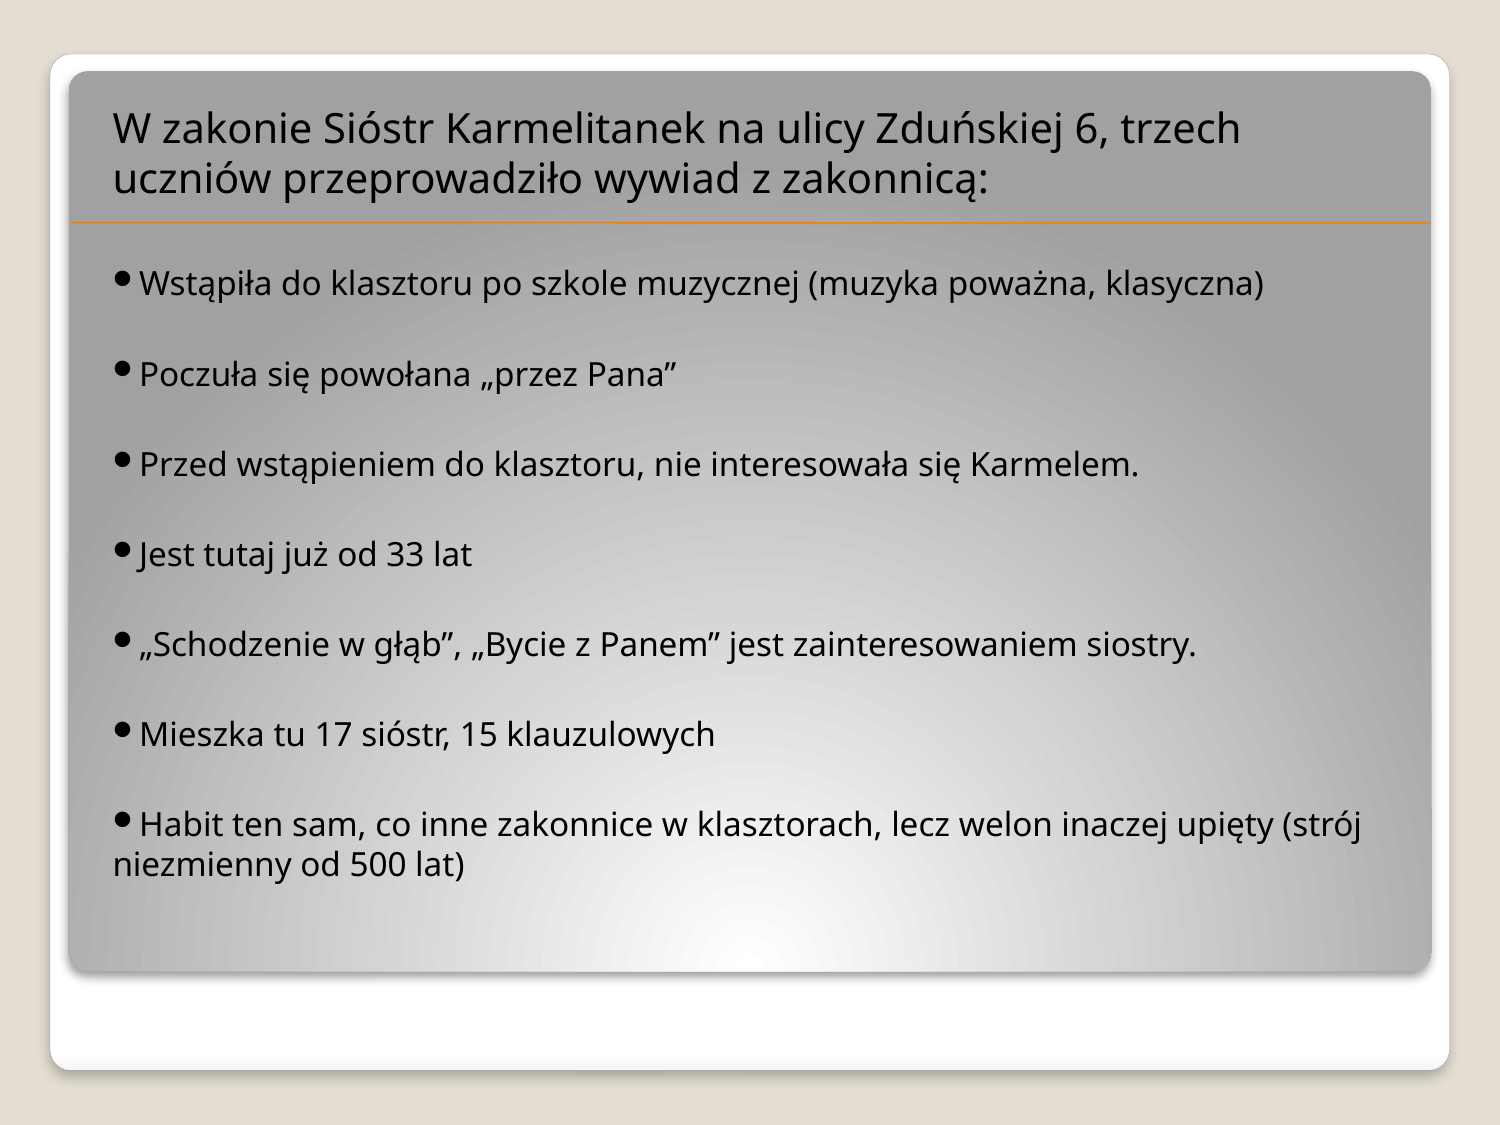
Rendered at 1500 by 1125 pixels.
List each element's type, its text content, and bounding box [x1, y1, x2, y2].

list W zakonie Sióstr Karmelitanek na ulicy Zduńskiej 6, trzech uczniów przeprowadziło wywiad z zakonnicą: Wstąpiła do klasztoru po szkole muzycznej (muzyka poważna, klasyczna) Poczuła się powołana „przez Pana” Przed wstąpieniem do klasztoru, nie interesowała się Karmelem. Jest tutaj już od 33 lat „Schodzenie w głąb”, „Bycie z Panem” jest zainteresowaniem siostry. Mieszka tu 17 sióstr, 15 klauzulowych Habit ten sam, co inne zakonnice w klasztorach, lecz welon inaczej upięty (strój niezmienny od 500 lat) [82, 234, 1425, 950]
list W zakonie Sióstr Karmelitanek na ulicy Zduńskiej 6, trzech uczniów przeprowadziło wywiad z zakonnicą: Wstąpiła do klasztoru po szkole muzycznej (muzyka poważna, klasyczna) Poczuła się powołana „przez Pana” Przed wstąpieniem do klasztoru, nie interesowała się Karmelem. Jest tutaj już od 33 lat „Schodzenie w głąb”, „Bycie z Panem” jest zainteresowaniem siostry. Mieszka tu 17 sióstr, 15 klauzulowych Habit ten sam, co inne zakonnice w klasztorach, lecz welon inaczej upięty (strój niezmienny od 500 lat) [82, 86, 1425, 222]
